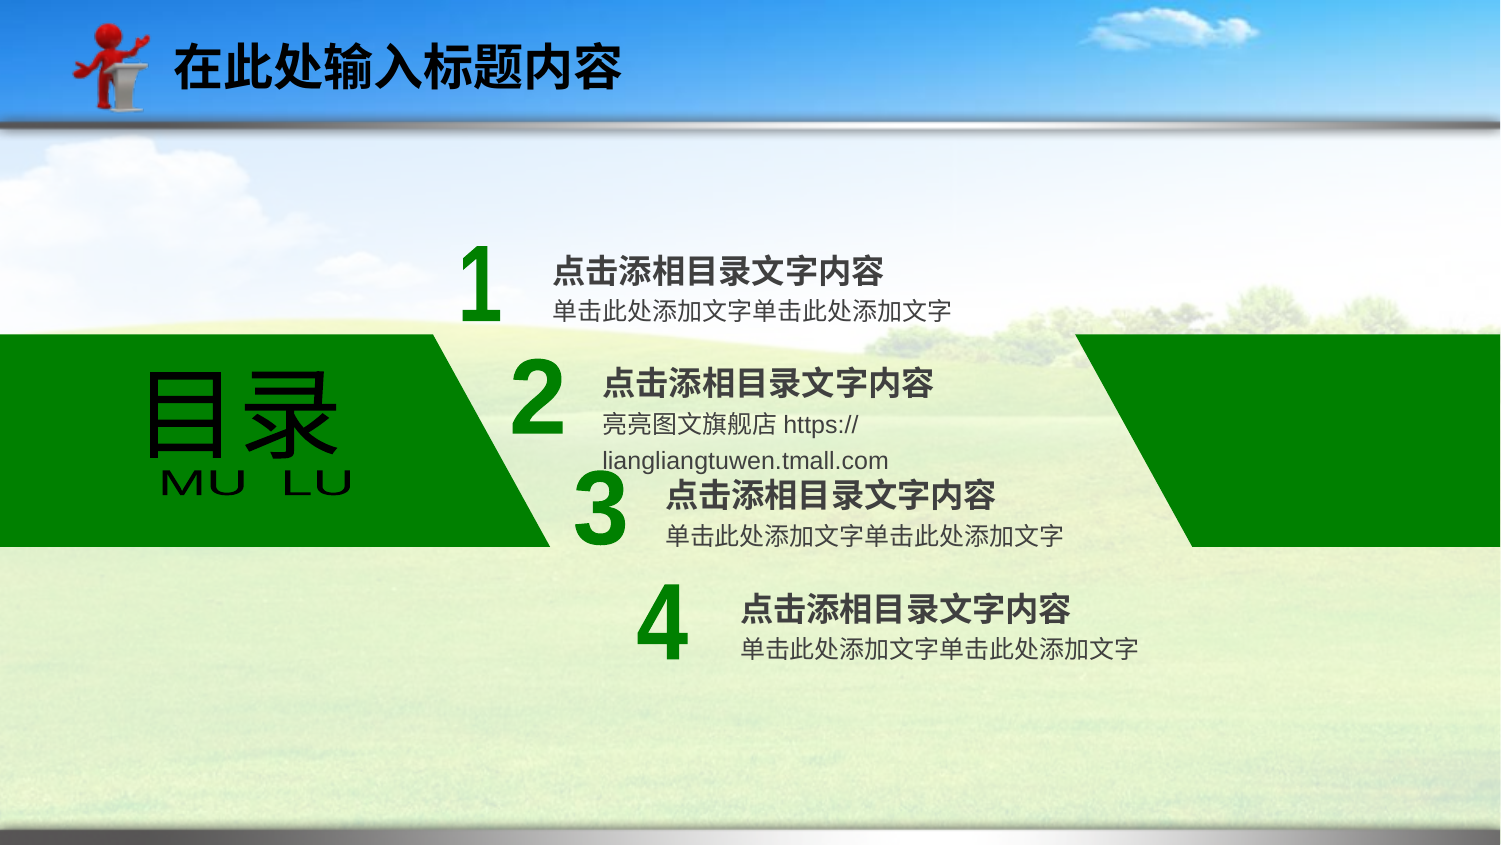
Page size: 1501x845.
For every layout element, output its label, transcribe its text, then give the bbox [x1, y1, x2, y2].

text_box 点击添相目录文字内容 亮亮图文旗舰店https://liangliangtuwen.tmall.com [587, 347, 1076, 482]
text_box 点击添相目录文字内容 单击此处添加文字单击此处添加文字 [650, 458, 1138, 558]
text_box [0, 334, 551, 547]
text_box 点击添相目录文字内容 单击此处添加文字单击此处添加文字 [725, 572, 1213, 672]
picture [0, 0, 1501, 845]
text_box 在此处输入标题内容 [108, 28, 688, 103]
text_box [1075, 334, 1501, 547]
text_box 点击添相目录文字内容 单击此处添加文字单击此处添加文字 [537, 234, 1026, 334]
